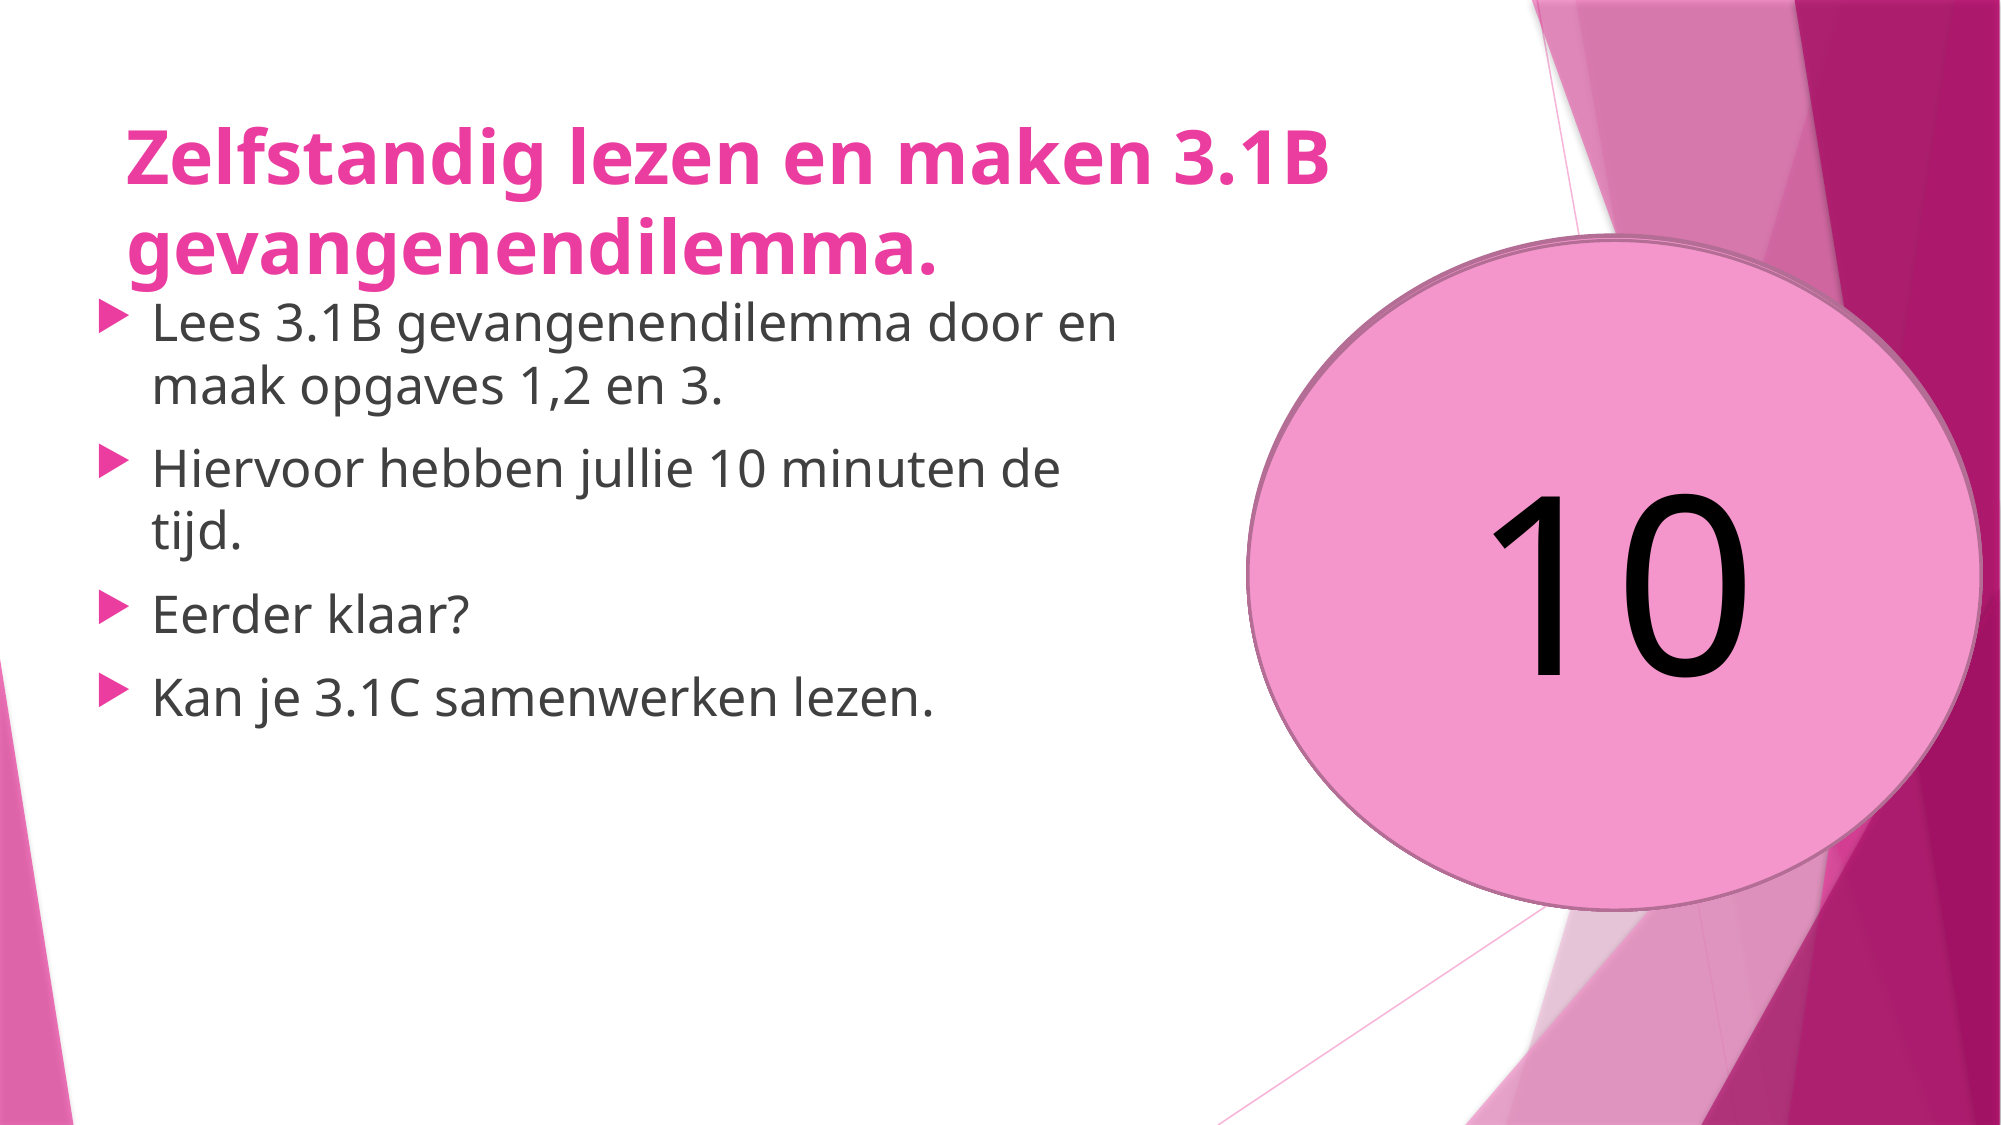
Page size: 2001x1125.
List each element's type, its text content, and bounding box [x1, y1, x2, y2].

title Zelfstandig lezen en maken 3.1B gevangenendilemma. [111, 101, 1522, 319]
text_box 9 [1254, 234, 1975, 502]
list Lees 3.1B gevangenendilemma door en maak opgaves 1,2 en 3. Hiervoor hebben jullie 10 minuten de tijd. Eerder klaar? Kan je 3.1C samenwerken lezen. [80, 282, 1175, 1125]
text_box 10 [1246, 238, 1983, 912]
